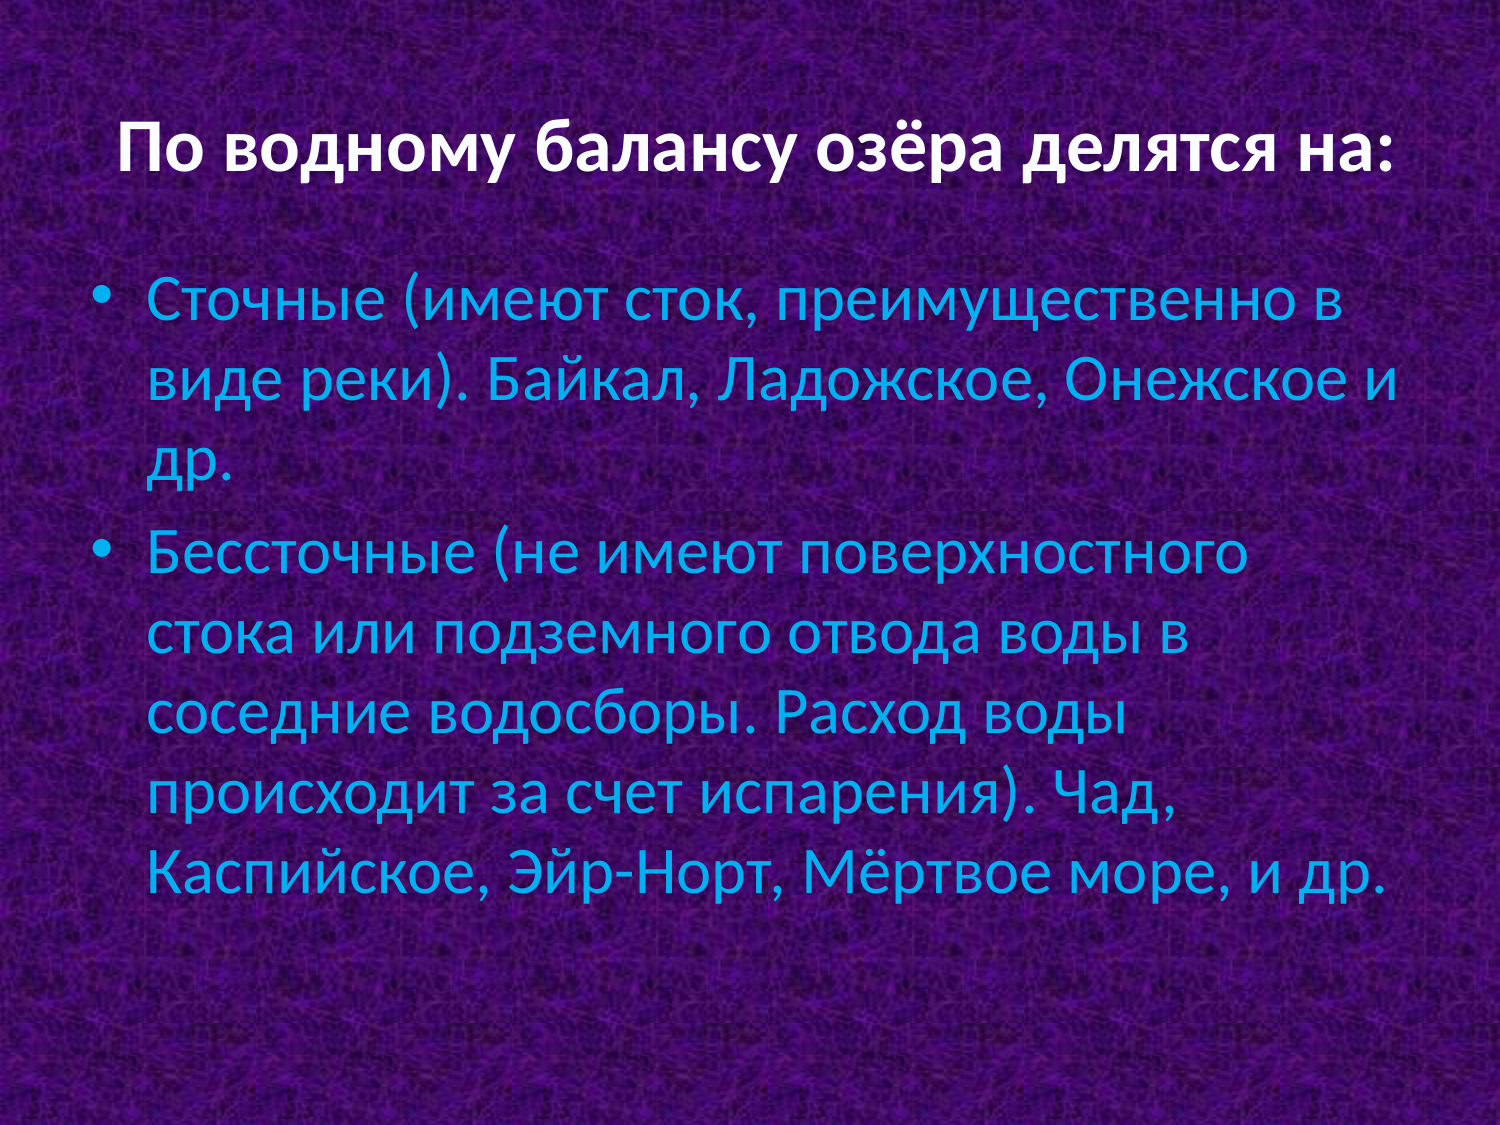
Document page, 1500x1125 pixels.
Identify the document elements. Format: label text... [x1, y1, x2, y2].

picture [0, 0, 1500, 1125]
title По водному балансу озёра делятся на: [82, 46, 1432, 235]
list Сточные (имеют сток, преимущественно в виде реки). Байкал, Ладожское, Онежское и др. Бессточные (не имеют поверхностного стока или подземного отвода воды в соседние водосборы. Расход воды происходит за счет испарения). Чад, Каспийское, Эйр-Норт, Мёртвое море, и др. [75, 246, 1425, 1102]
